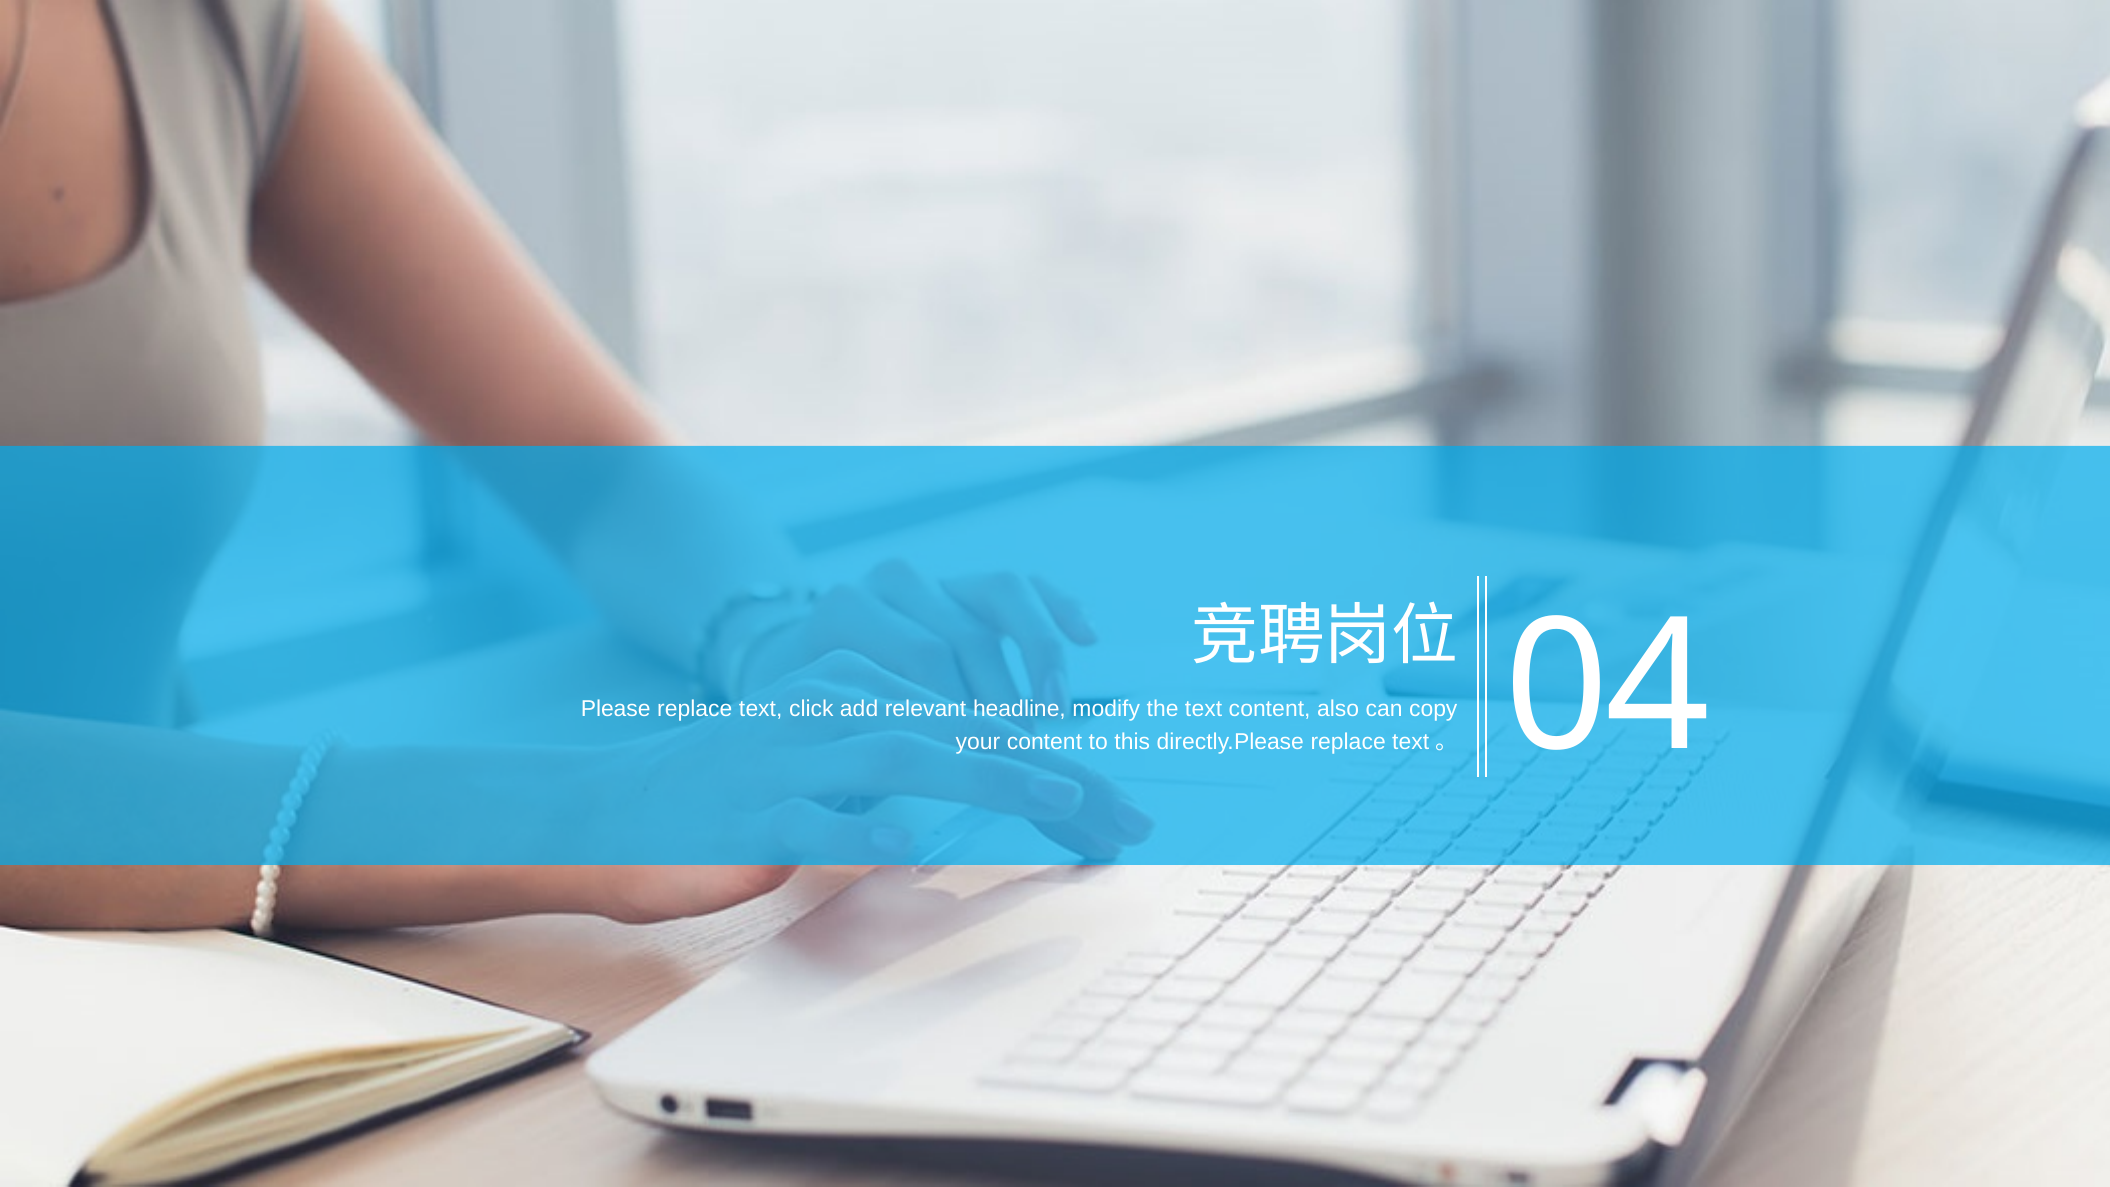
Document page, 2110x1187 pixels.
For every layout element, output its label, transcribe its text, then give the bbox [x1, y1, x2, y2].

text_box [0, 445, 2110, 866]
text_box Please replace text, click add relevant headline, modify the text content, also can copy your content to this directly.Please replace text。 [547, 684, 1466, 758]
text_box [0, 866, 2110, 1187]
text_box [0, 0, 2110, 445]
text_box 竞聘岗位 [1054, 588, 1466, 676]
text_box 04 [1497, 561, 1719, 789]
